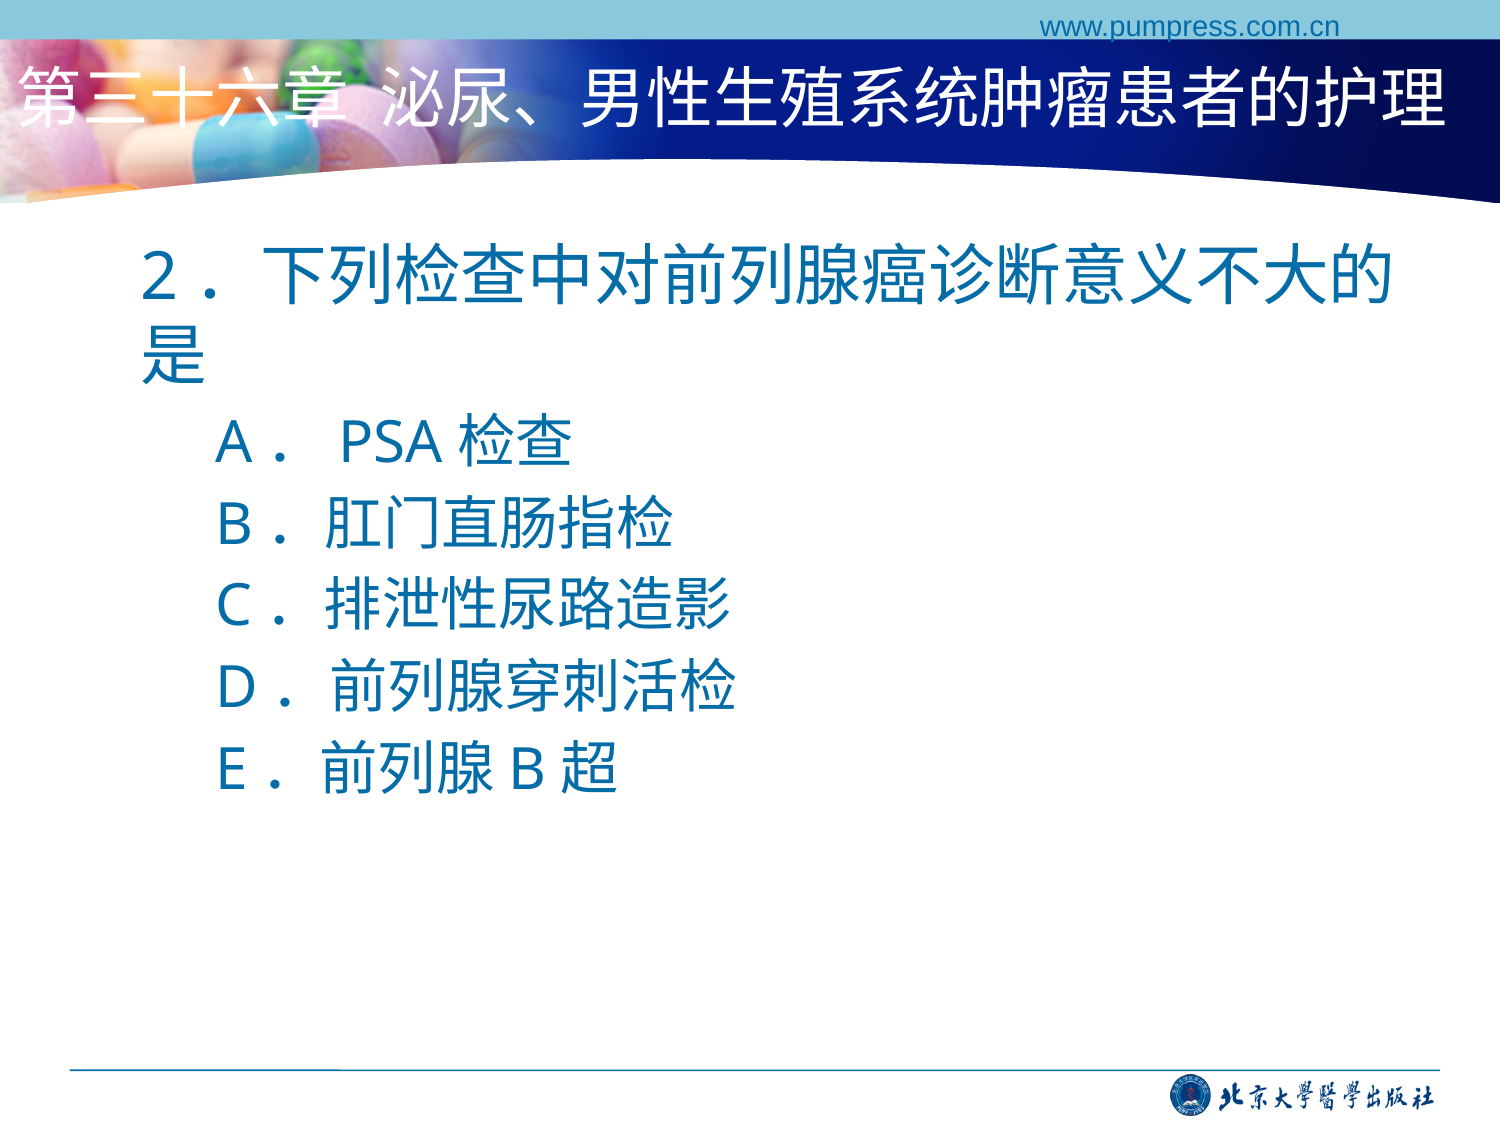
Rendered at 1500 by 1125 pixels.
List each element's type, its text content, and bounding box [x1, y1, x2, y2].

picture [1170, 1074, 1436, 1118]
slide_number www.pumpress.com.cn [1025, 0, 1463, 38]
picture [0, 40, 1500, 203]
title 第三十六章 泌尿、男性生殖系统肿瘤患者的护理 [0, 49, 1463, 143]
list 2．下列检查中对前列腺癌诊断意义不大的是 A．PSA检查 B．肛门直肠指检 C．排泄性尿路造影 D．前列腺穿刺活检 E．前列腺B超 [49, 224, 1463, 1026]
